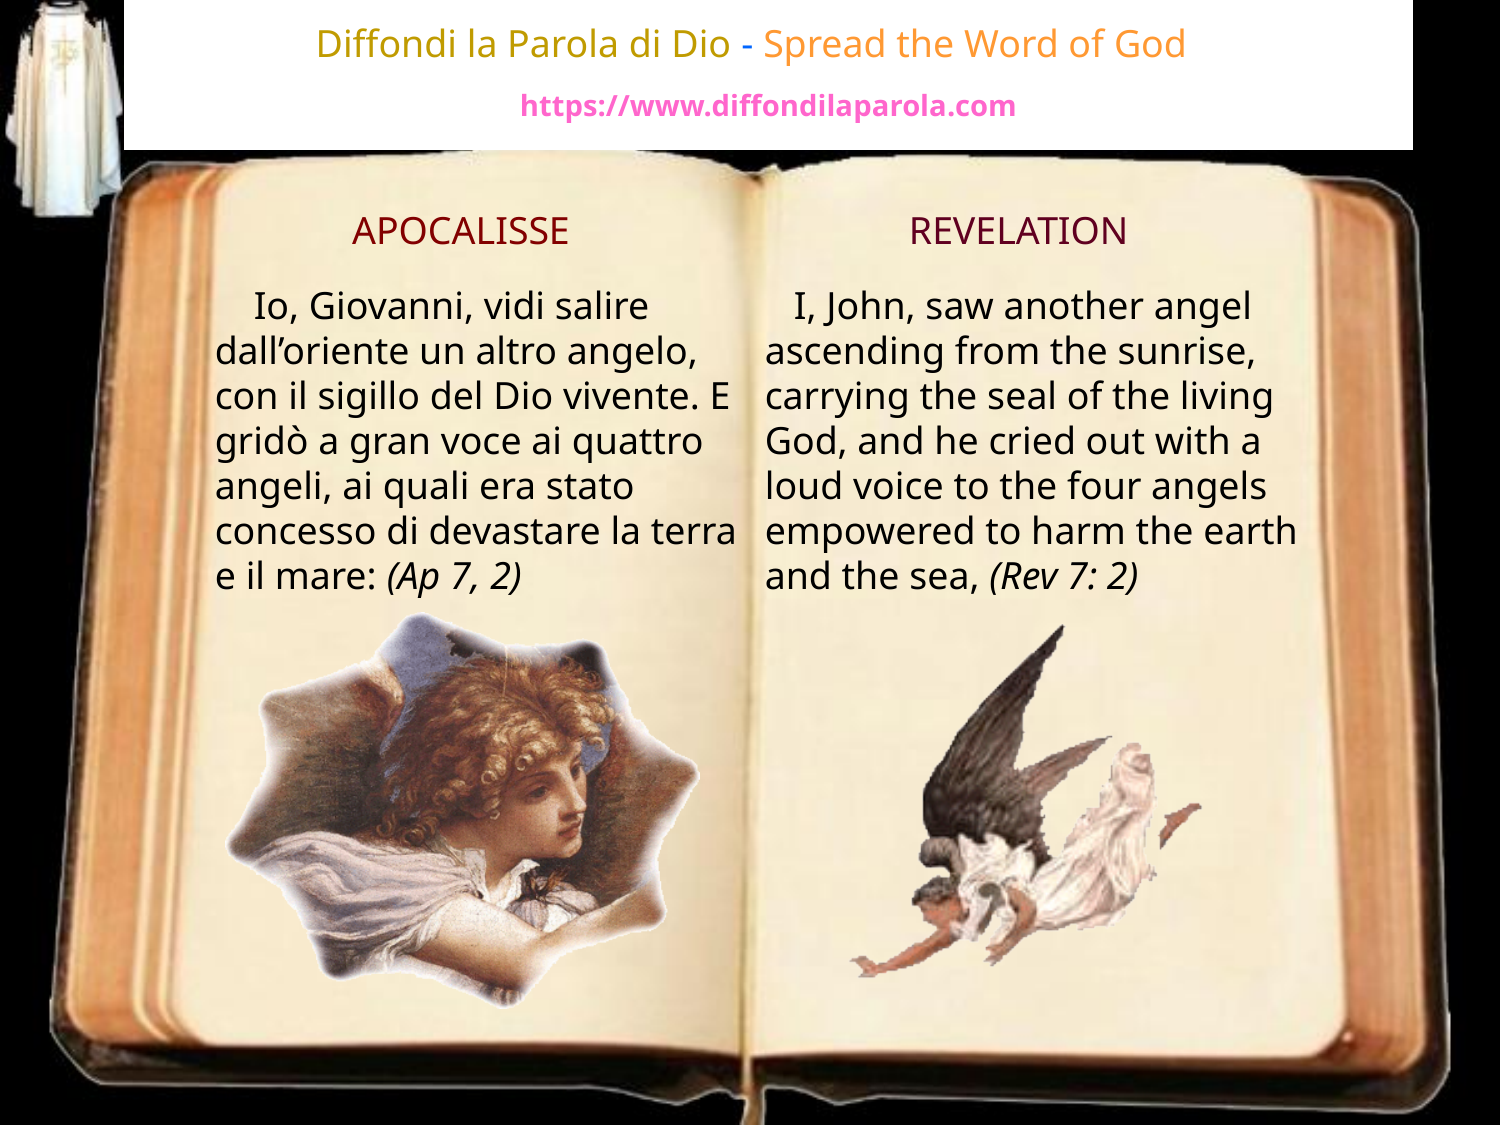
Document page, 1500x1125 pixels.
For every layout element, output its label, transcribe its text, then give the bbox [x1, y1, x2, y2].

text_box I, John, saw another angel ascending from the sunrise, carrying the seal of the living God, and he cried out with a loud voice to the four angels empowered to harm the earth and the sea, (Rev 7: 2) [749, 274, 1338, 605]
text_box Io, Giovanni, vidi salire dall’oriente un altro angelo, con il sigillo del Dio vivente. E gridò a gran voce ai quattro angeli, ai quali era stato concesso di devastare la terra e il mare: (Ap 7, 2) [200, 274, 749, 605]
picture [0, 0, 1500, 1125]
text_box APOCALISSE [174, 199, 738, 260]
text_box REVELATION [762, 199, 1275, 260]
text_box Diffondi la Parola di Dio - Spread the Word of God https://www.diffondilaparola.com [124, 0, 1413, 150]
